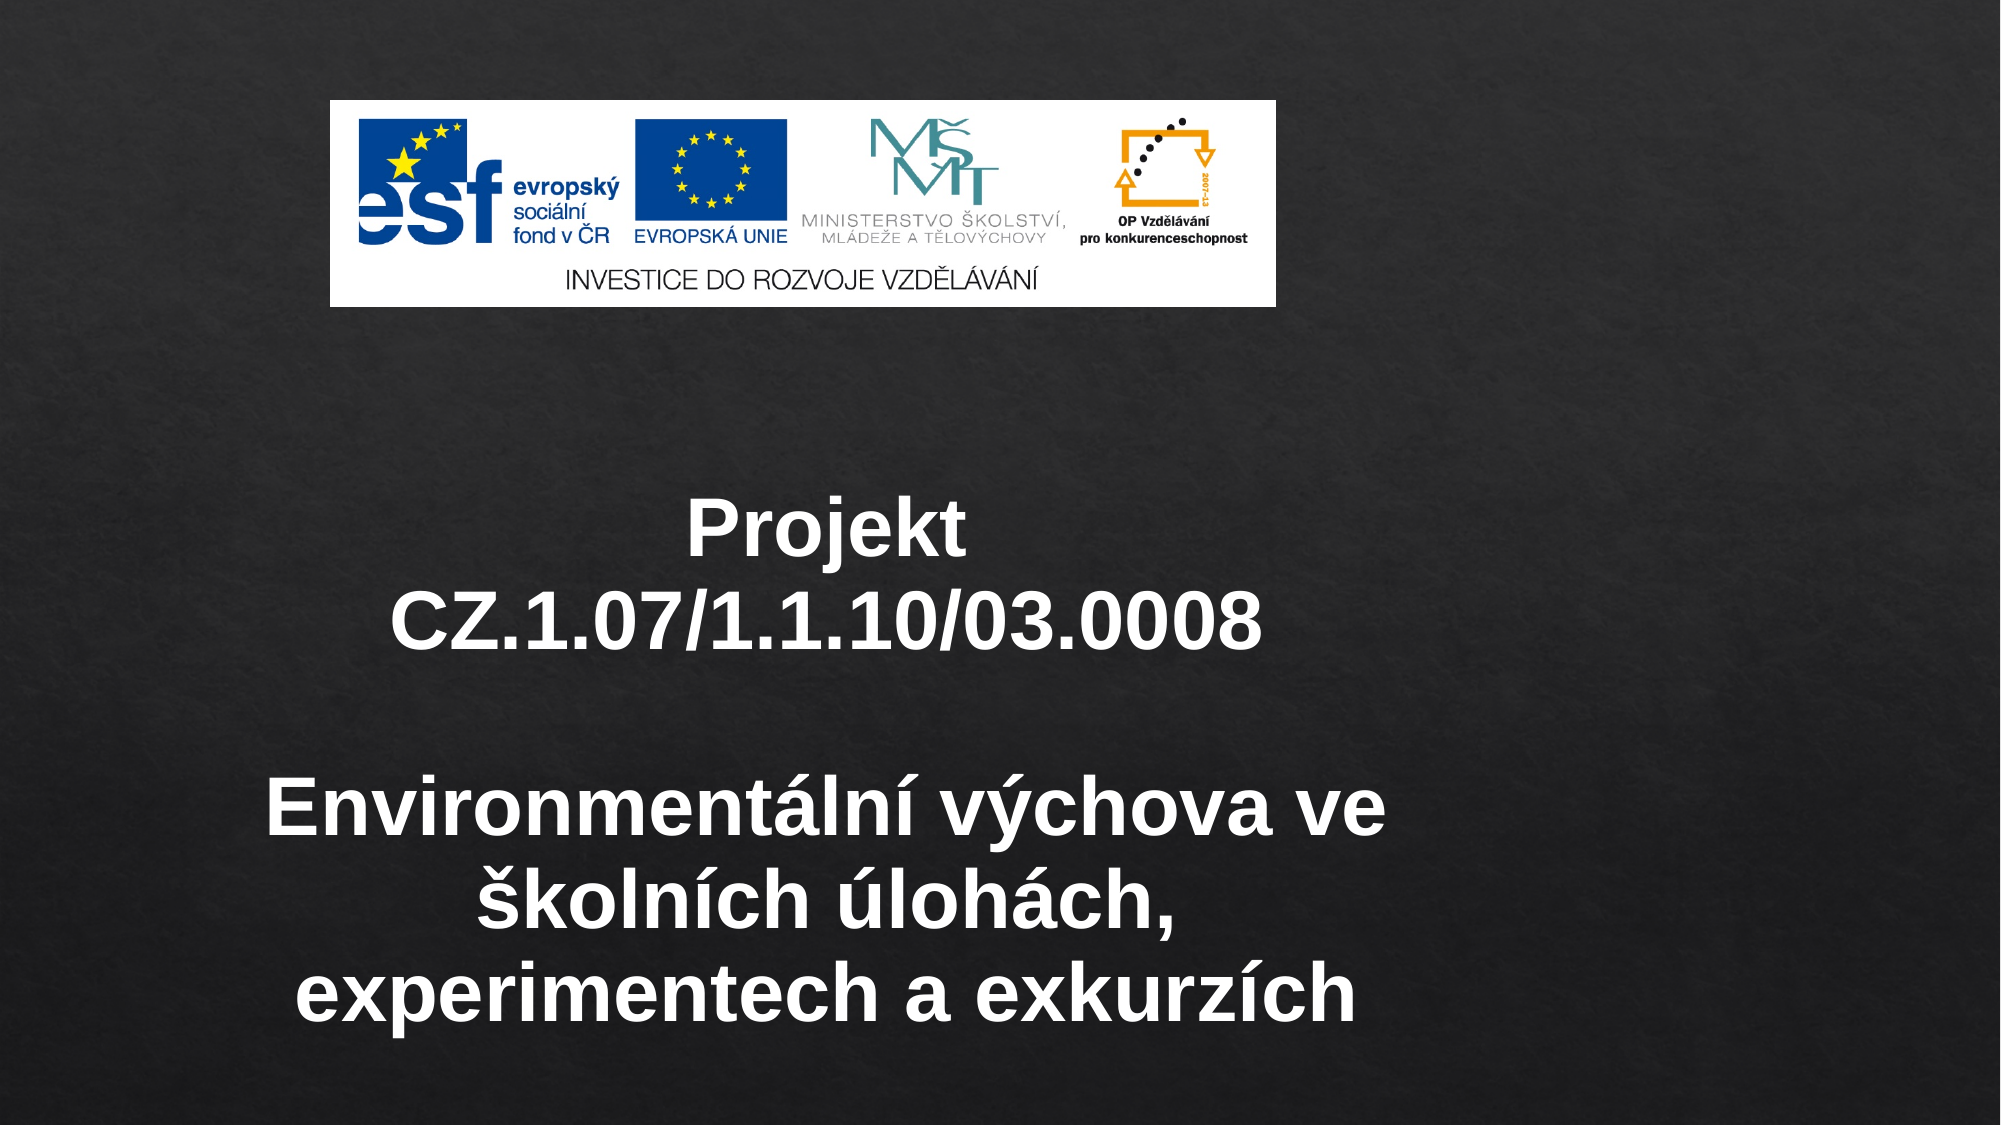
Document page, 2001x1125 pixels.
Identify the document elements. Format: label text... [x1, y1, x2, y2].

text_box Projekt CZ.1.07/1.1.10/03.0008 Environmentální výchova ve školních úlohách, experimentech a exkurzích [223, 474, 1430, 1048]
picture [330, 100, 1276, 307]
